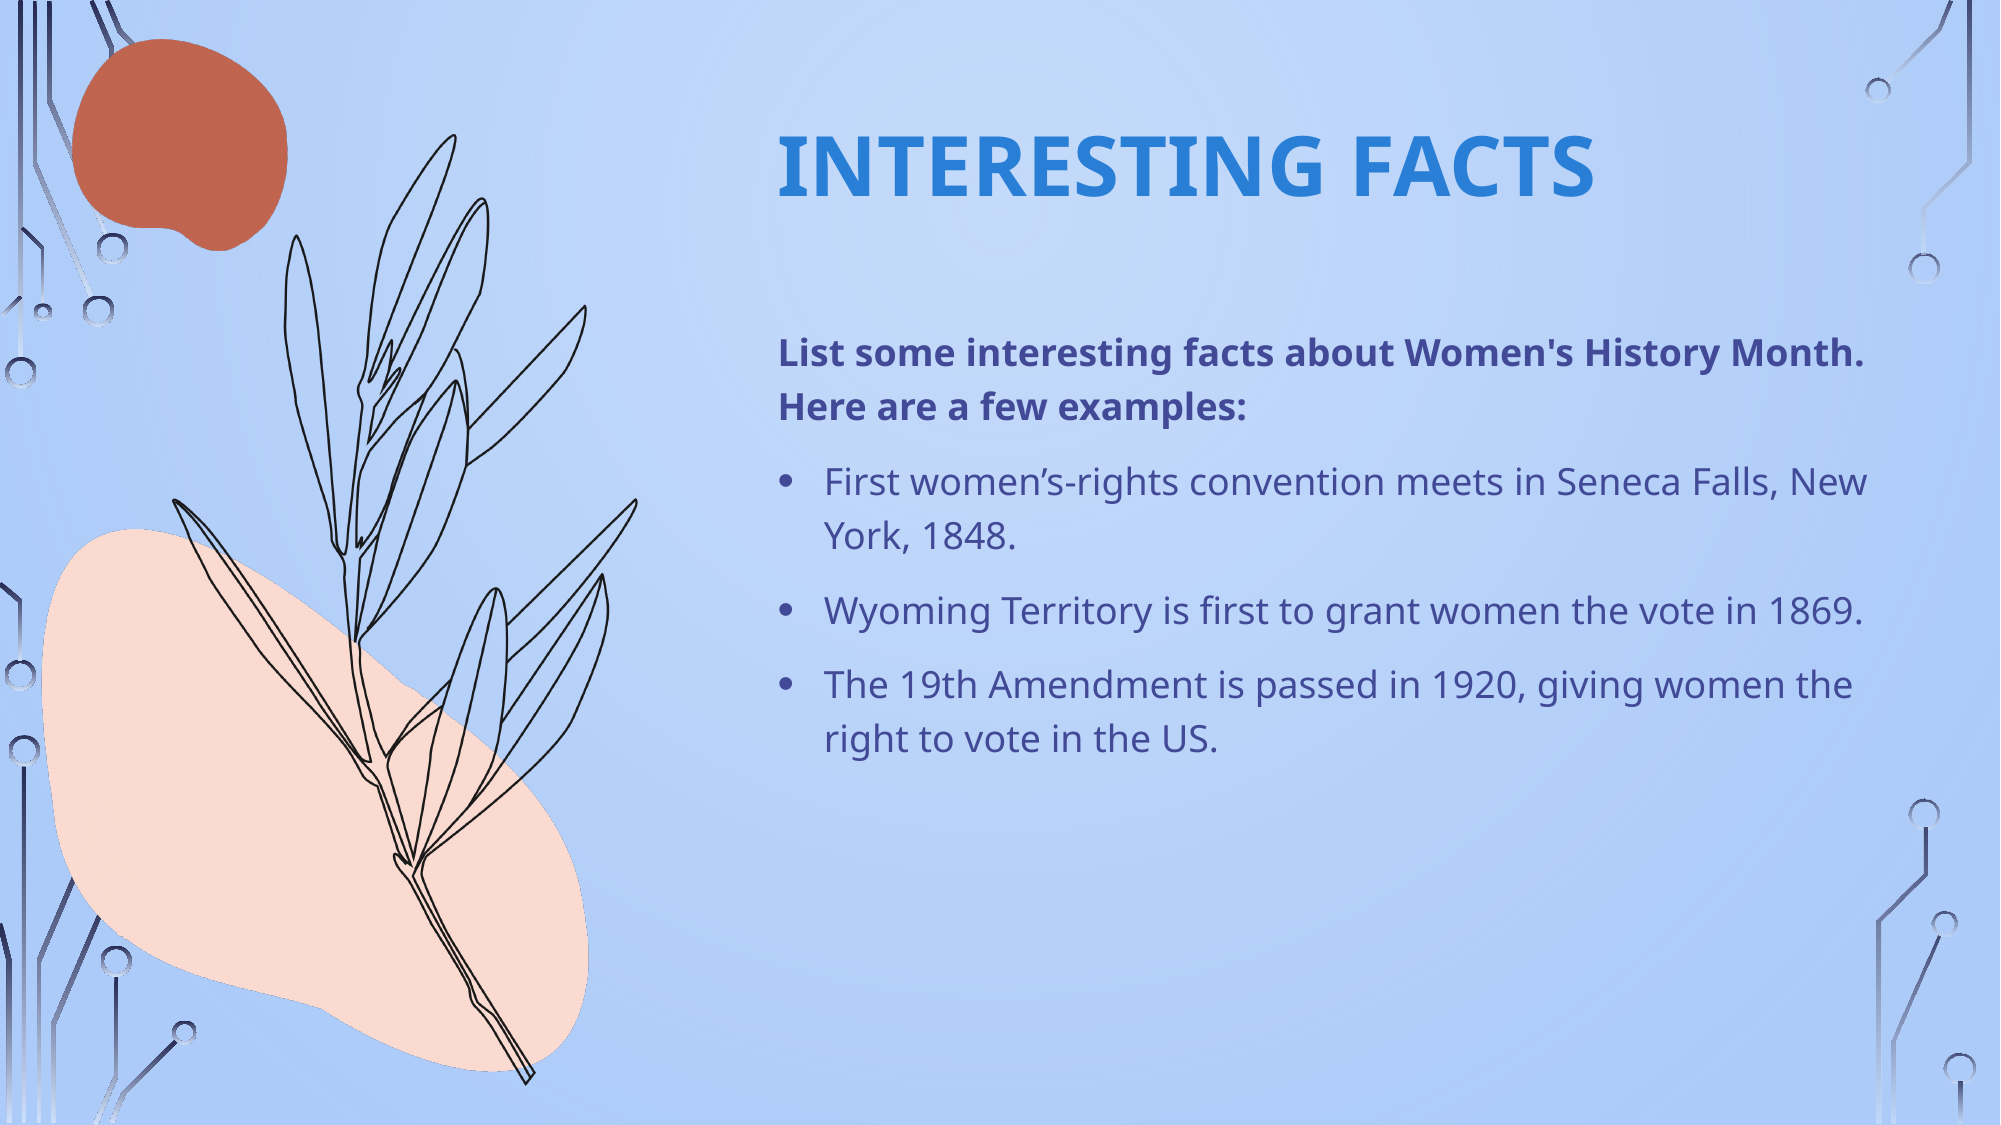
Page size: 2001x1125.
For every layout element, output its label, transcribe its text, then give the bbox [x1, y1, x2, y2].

picture [41, 39, 638, 1086]
list List some interesting facts about Women's History Month. Here are a few examples: First women’s-rights convention meets in Seneca Falls, New York, 1848. Wyoming Territory is first to grant women the vote in 1869. The 19th Amendment is passed in 1920, giving women the right to vote in the US. [762, 313, 1905, 850]
title Interesting facts [762, 117, 1905, 313]
